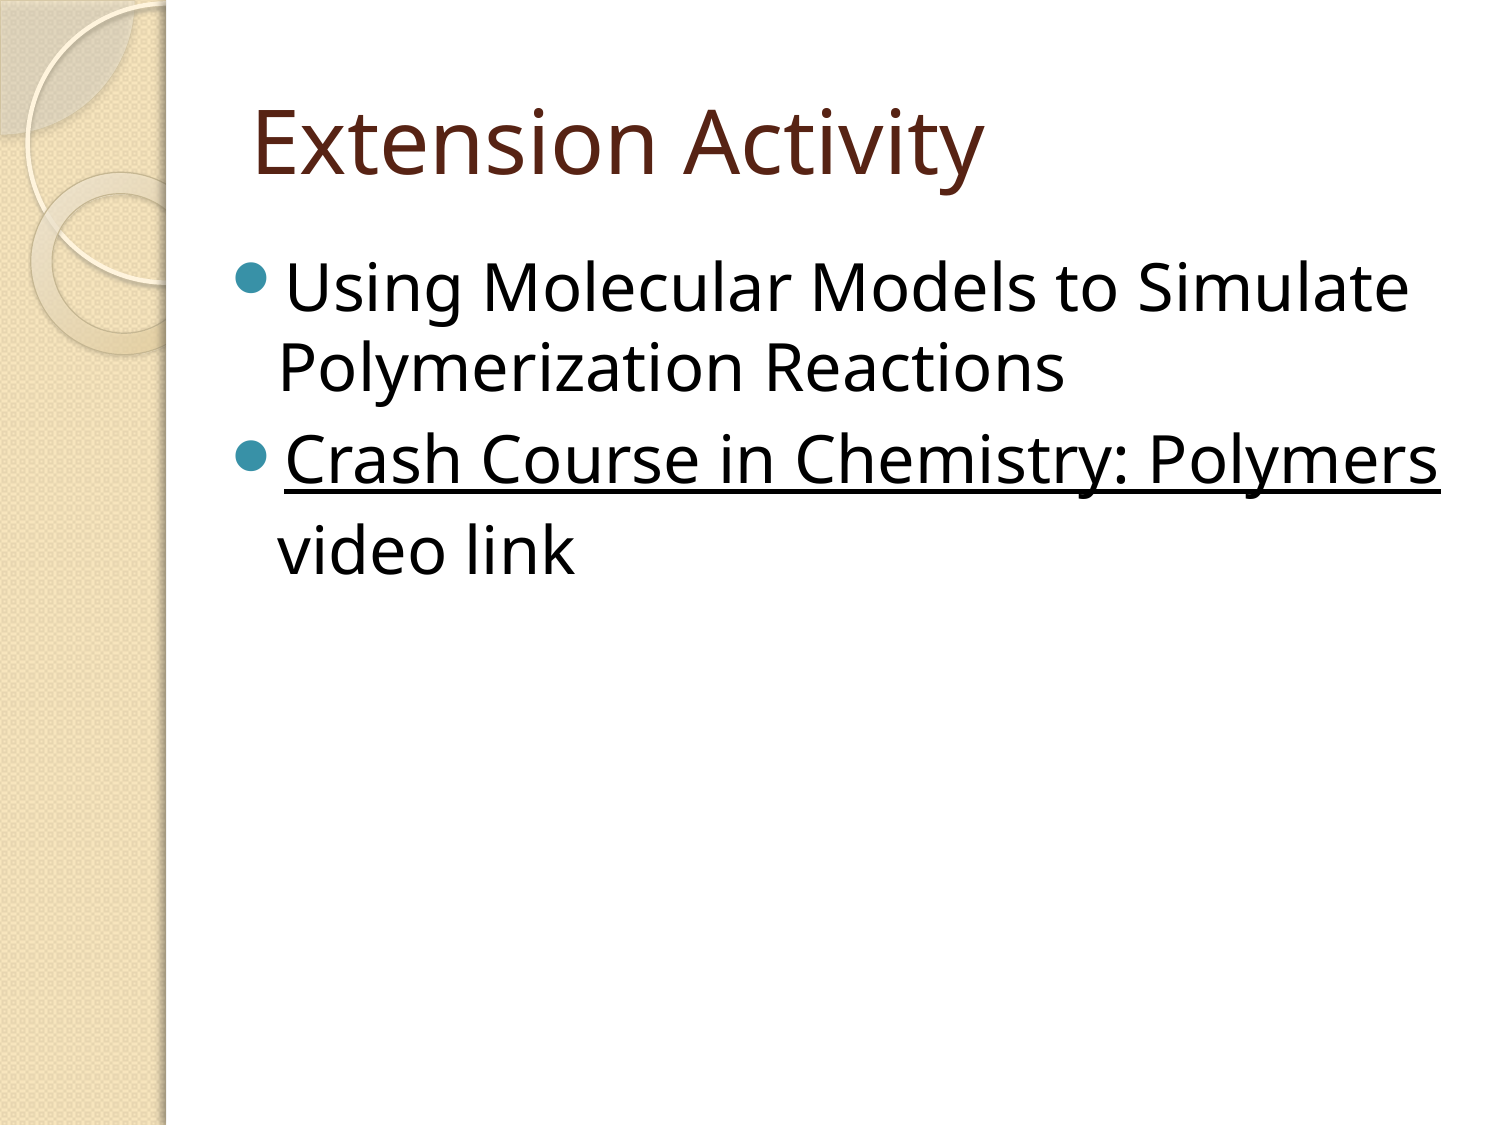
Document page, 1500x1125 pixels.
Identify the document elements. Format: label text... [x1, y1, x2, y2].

title Extension Activity [235, 45, 1466, 233]
list Using Molecular Models to Simulate Polymerization Reactions Crash Course in Chemistry: Polymers video link [202, 237, 1466, 1025]
